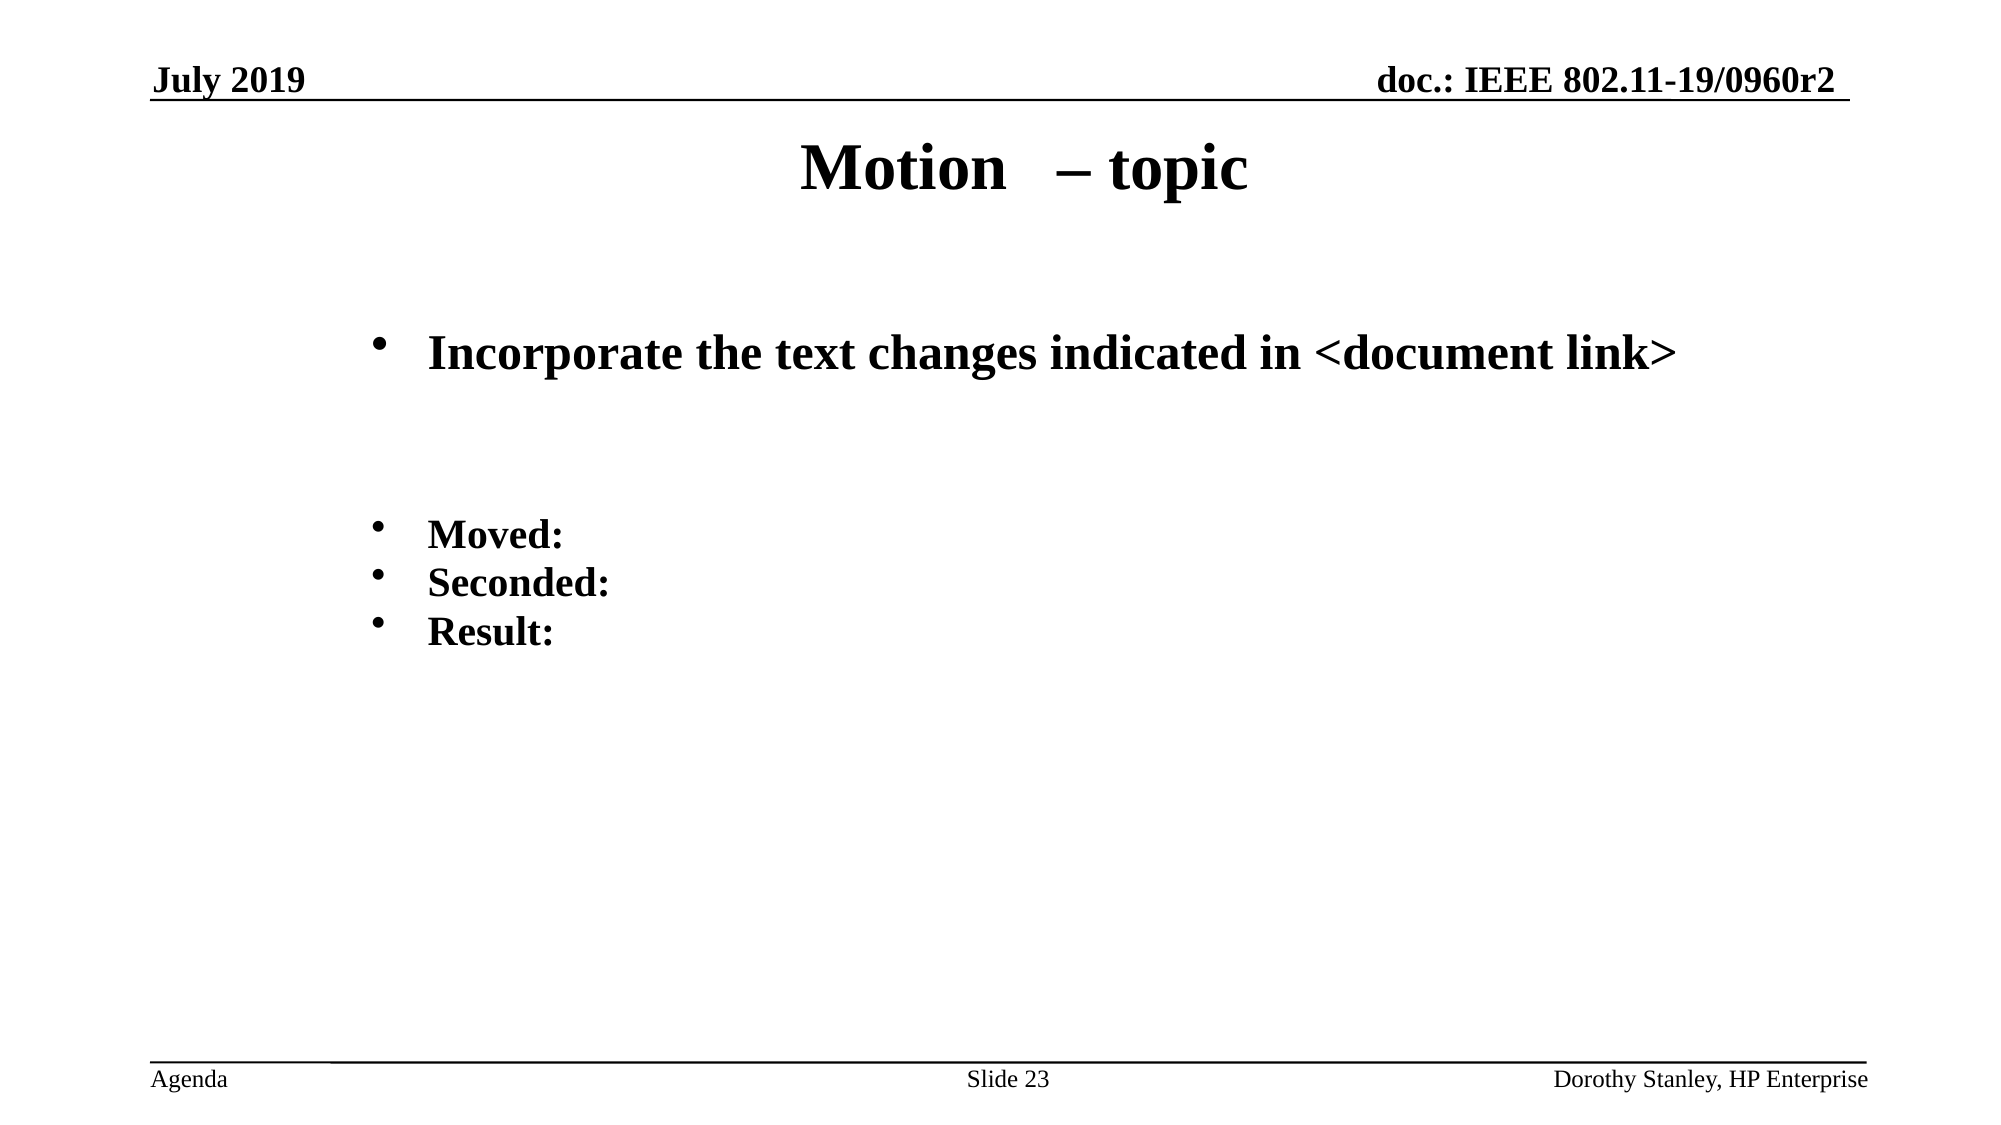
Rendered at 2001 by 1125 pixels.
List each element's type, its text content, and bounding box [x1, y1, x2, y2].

footer Dorothy Stanley, HP Enterprise [1549, 1062, 1869, 1093]
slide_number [152, 54, 567, 100]
slide_number Slide 23 [966, 1062, 1051, 1093]
list Incorporate the text changes indicated in <document link> Moved: Seconded: Result: [356, 251, 1911, 1002]
title Motion – topic [200, 75, 1850, 250]
